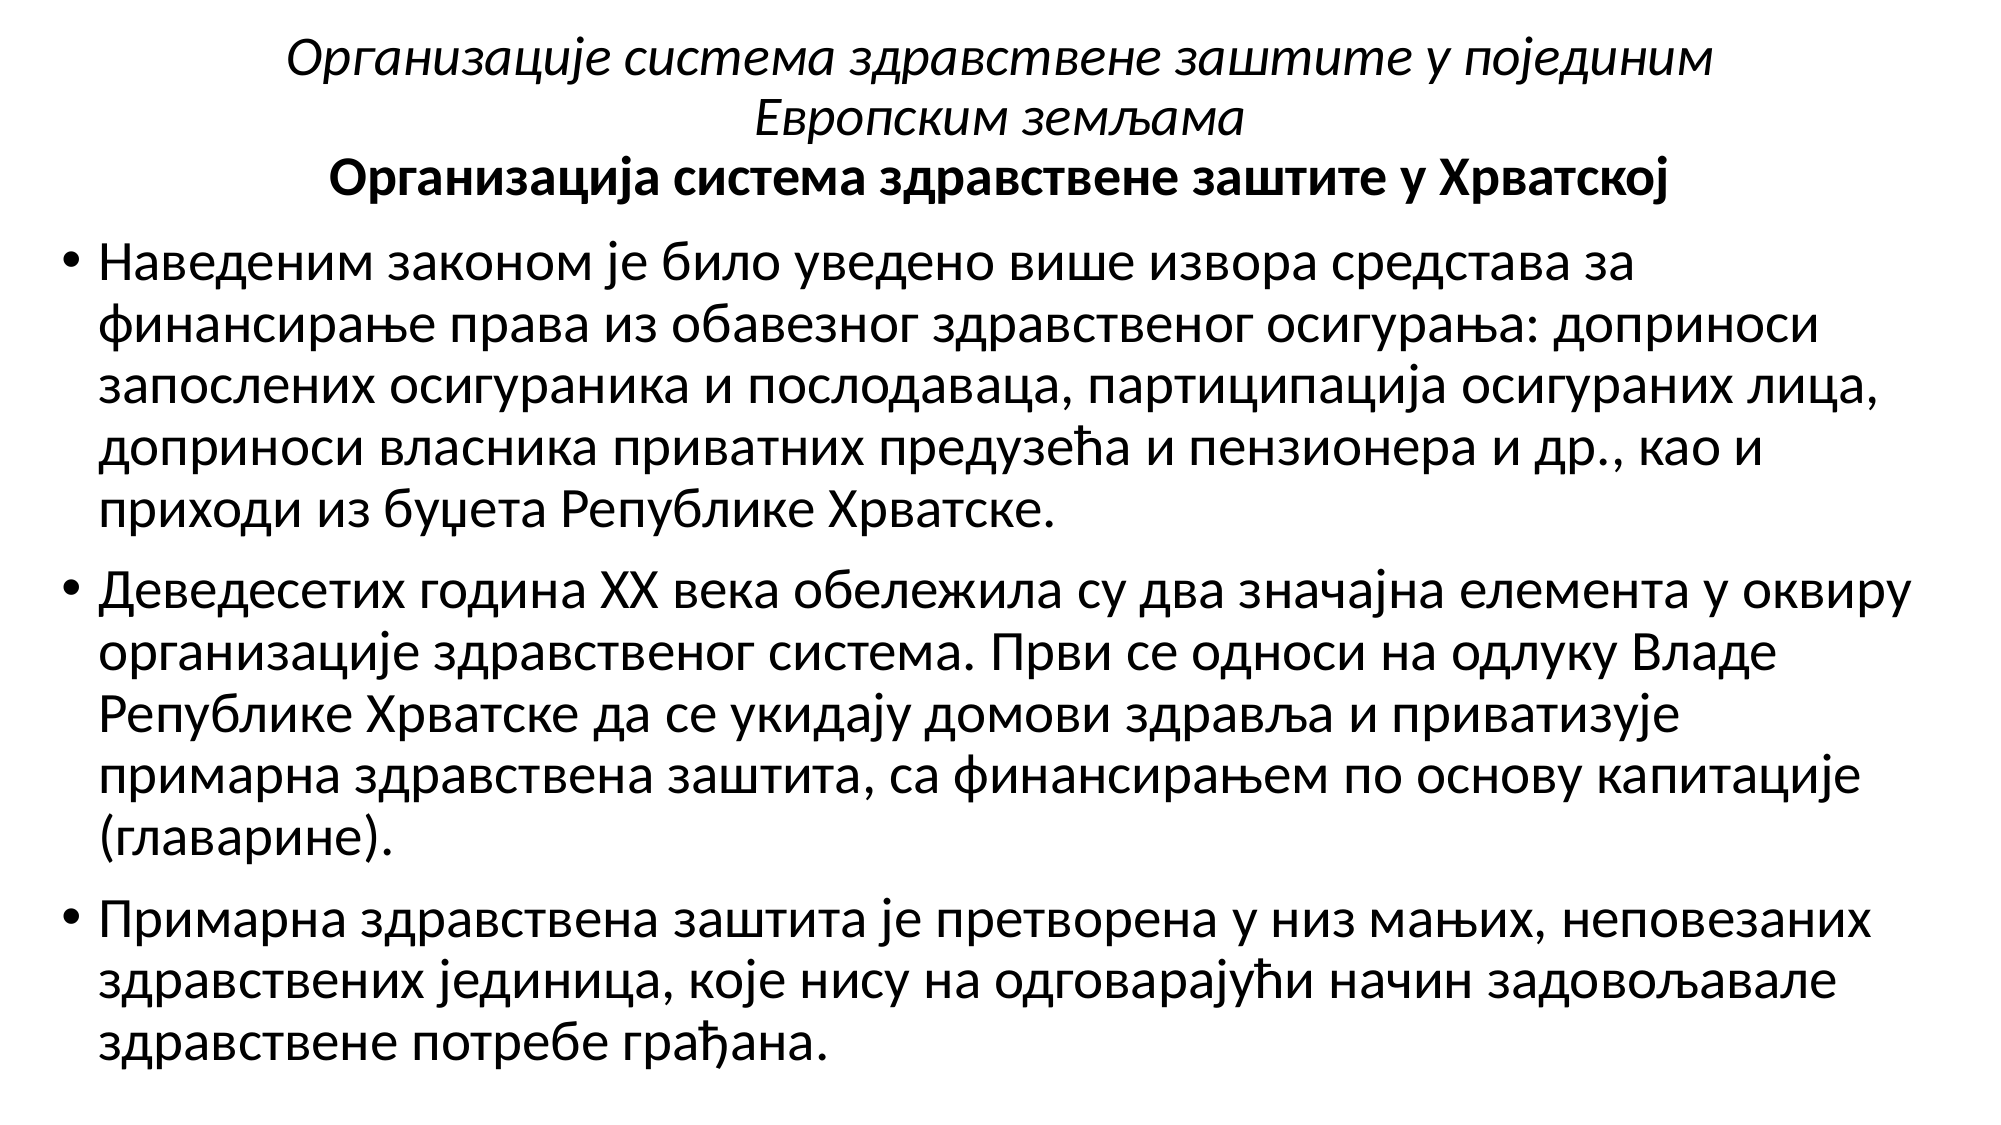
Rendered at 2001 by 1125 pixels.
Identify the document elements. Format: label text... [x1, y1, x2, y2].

list Наведеним законом је било уведено више извора средстава за финансирање права из обавезног здравственог осигурања: доприноси запослених осигураника и послодаваца, партиципација осигураних лица, доприноси власника приватних предузећа и пензионера и др., као и приходи из буџета Републике Хрватске. Деведесетих година XX века обележила су два значајна елемента у оквиру организације здравственог система. Први се односи на одлуку Владе Републике Хрватске да се укидају домови здравља и приватизује примарна здравствена заштита, са финансирањем по основу капитације (главарине). Примарна здравствена заштита је претворена у низ мањих, неповезаних здравствених јединица, које нису на одговарајући начин задовољавале здравствене потребе грађана. [46, 223, 1940, 1082]
title Организације система здравствене заштите у појединим Европским земљама Организација система здравствене заштите у Хрватској [137, 19, 1863, 216]
